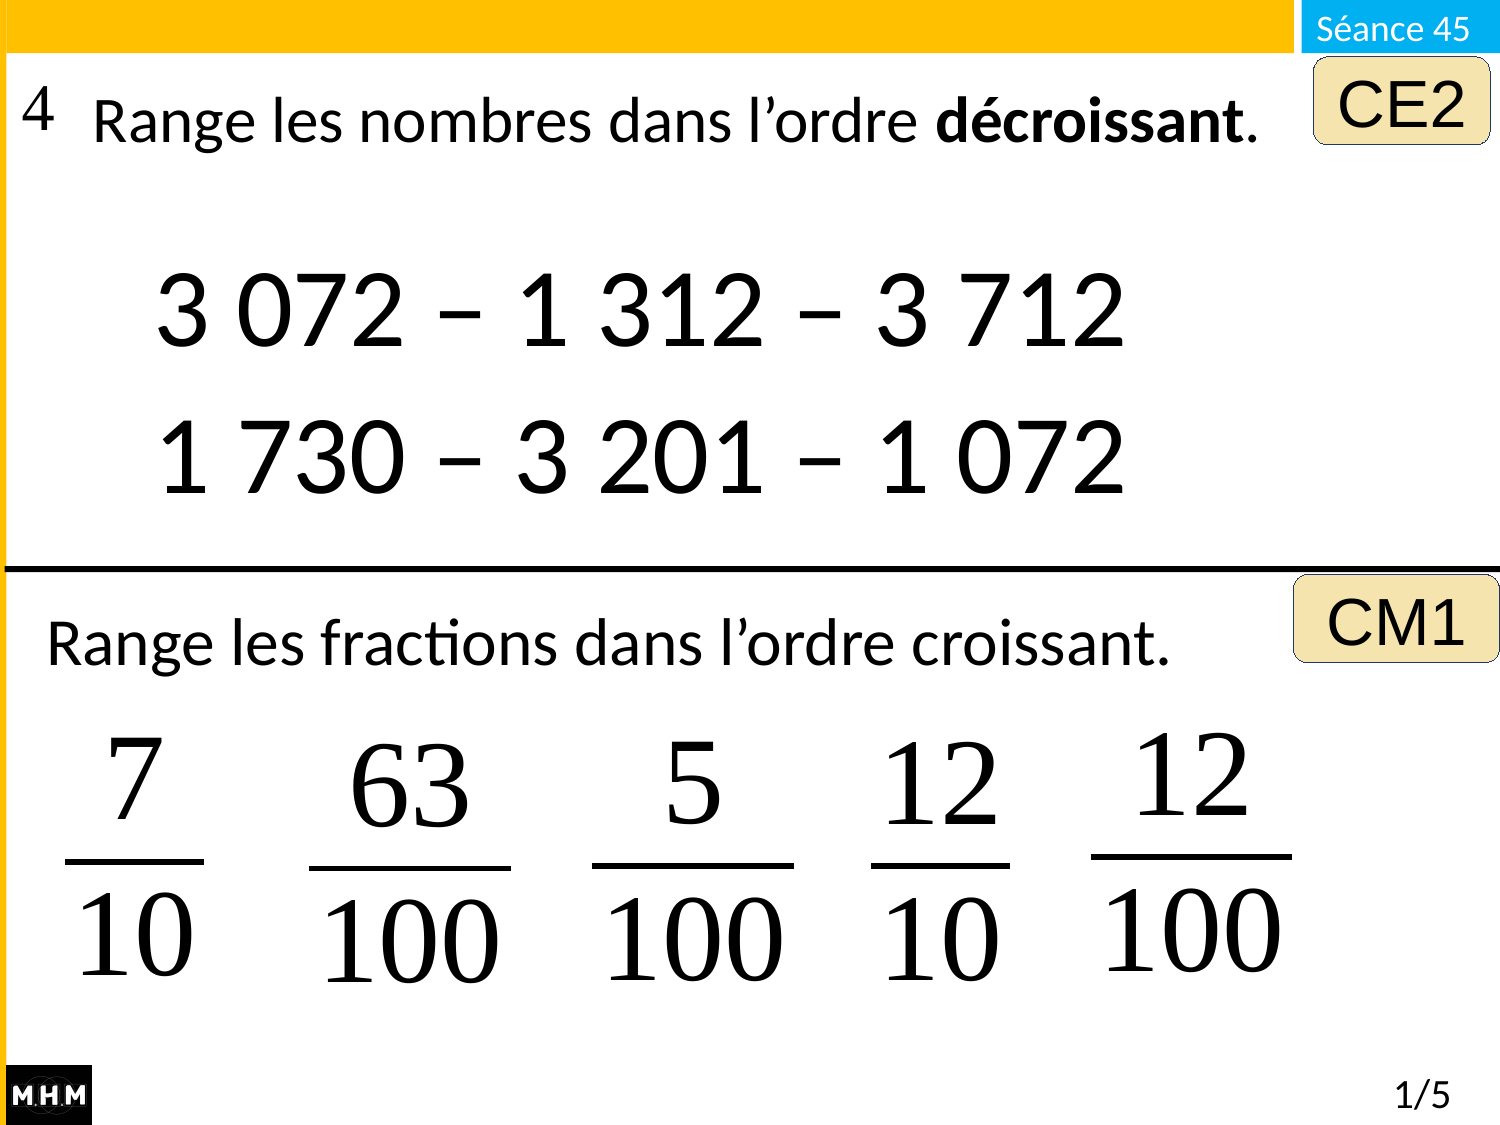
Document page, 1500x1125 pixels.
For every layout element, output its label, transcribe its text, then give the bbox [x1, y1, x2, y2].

text_box 3 072 – 1 312 – 3 712 1 730 – 3 201 – 1 072 [132, 226, 1399, 524]
text_box CE2 [1313, 56, 1491, 145]
picture [6, 1065, 92, 1125]
text_box CM1 [1293, 574, 1500, 663]
text_box Range les nombres dans l’ordre décroissant. [78, 70, 1300, 172]
text_box Range les fractions dans l’ordre croissant. [31, 599, 1212, 689]
list 1/5 [1344, 1064, 1500, 1125]
